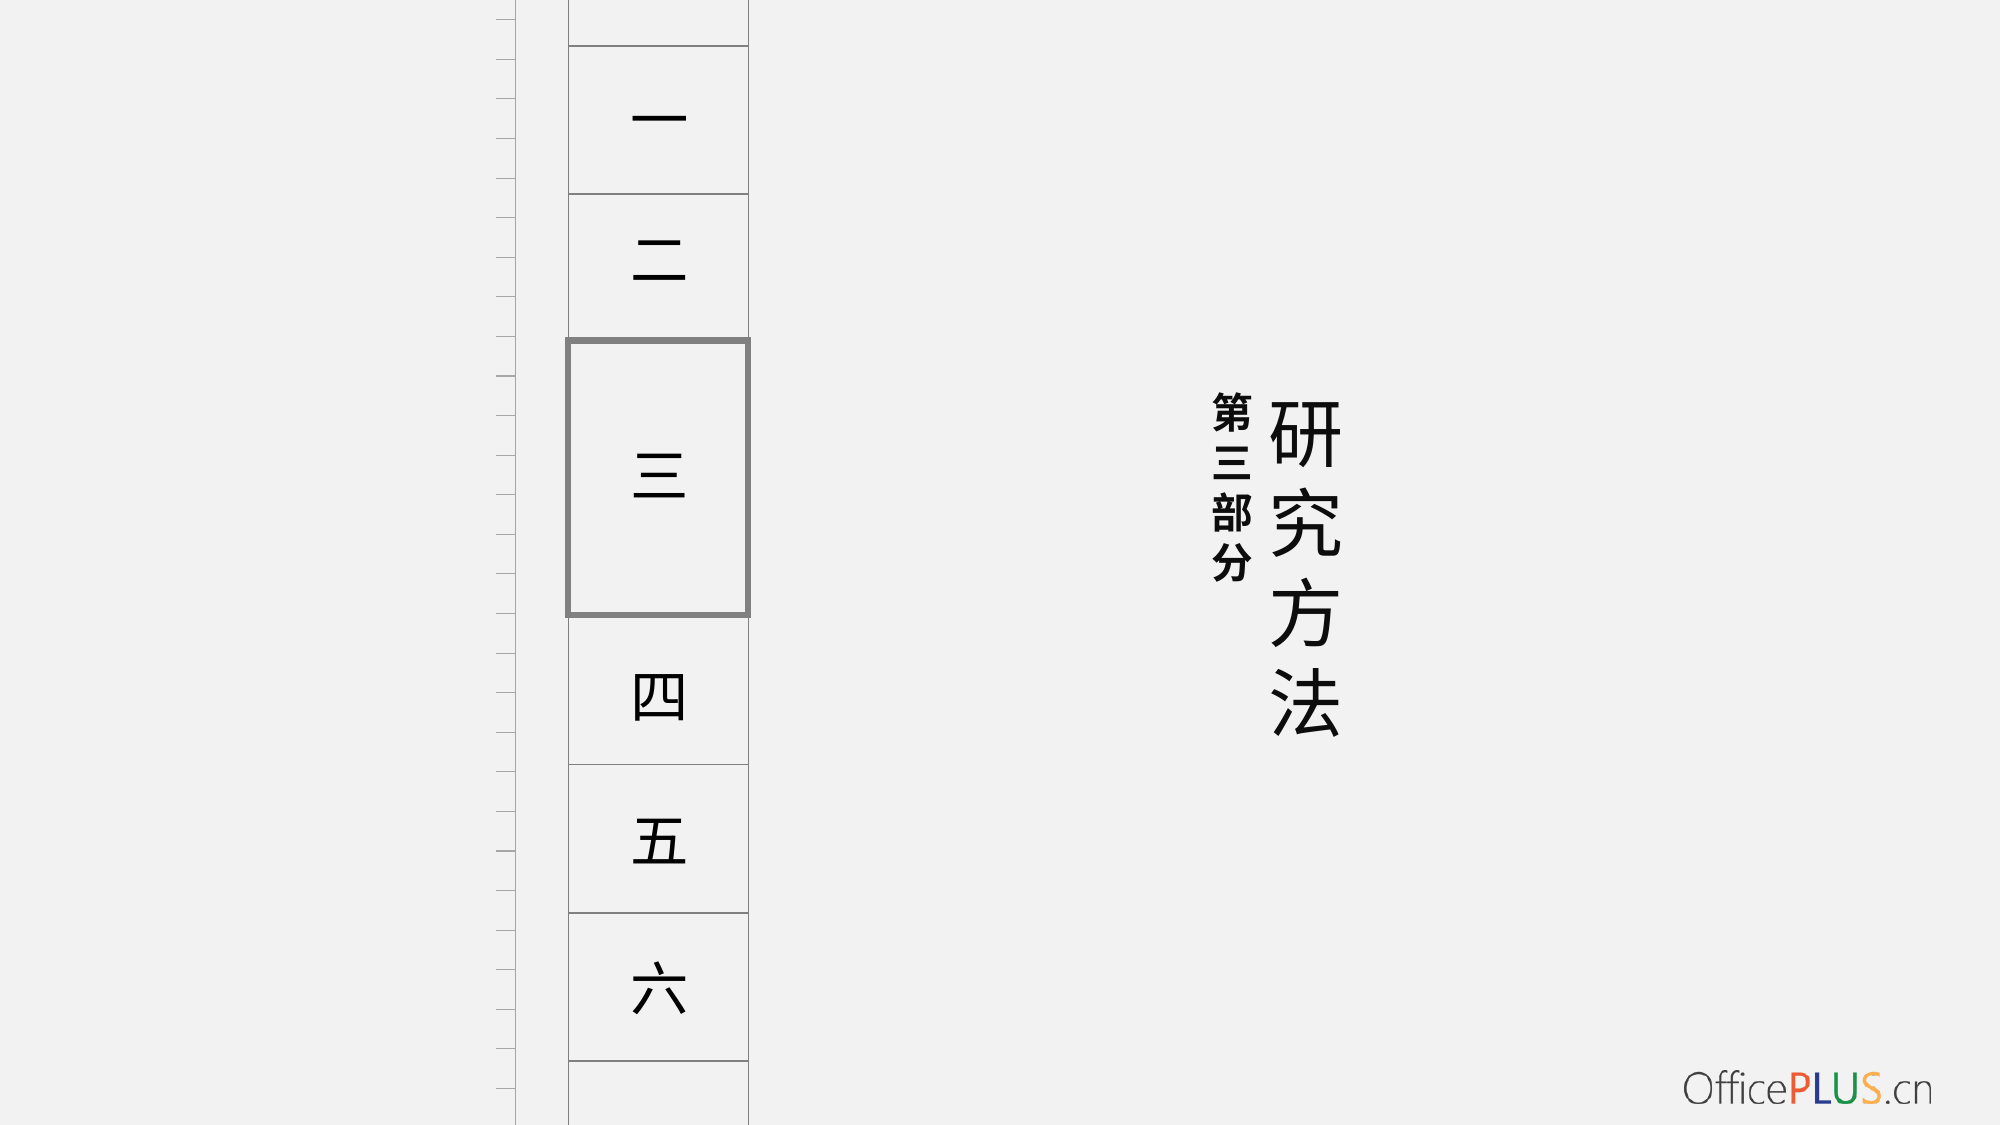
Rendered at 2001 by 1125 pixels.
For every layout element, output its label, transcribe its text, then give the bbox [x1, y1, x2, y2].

text_box 三 [615, 431, 704, 517]
text_box 第三部分 [1197, 379, 1273, 594]
text_box 六 [615, 945, 704, 1030]
picture [1684, 1070, 1931, 1104]
text_box 四 [615, 652, 704, 738]
text_box 五 [615, 796, 704, 882]
text_box 研究方法 [1253, 379, 1385, 754]
text_box 一 [615, 75, 704, 161]
text_box 二 [615, 216, 704, 301]
